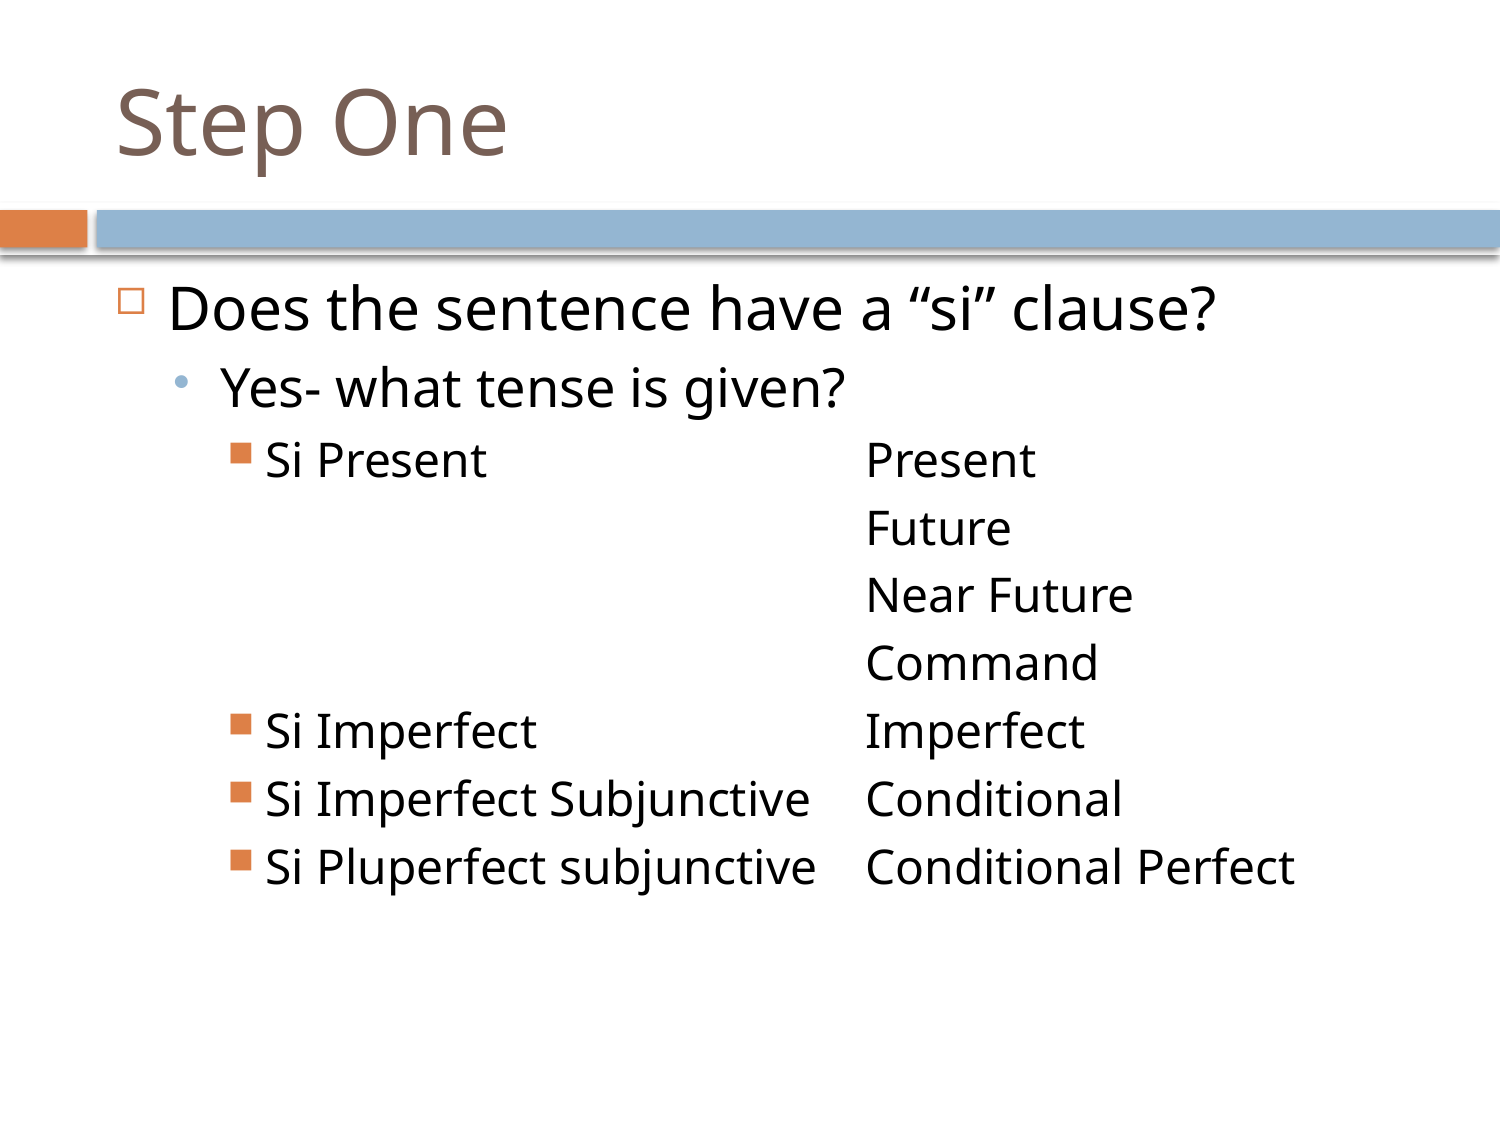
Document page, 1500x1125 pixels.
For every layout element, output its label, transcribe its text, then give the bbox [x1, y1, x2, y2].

list Does the sentence have a “si” clause? Yes- what tense is given? Si Present Present Future Near Future Command Si Imperfect Imperfect Si Imperfect Subjunctive Conditional Si Pluperfect subjunctive Conditional Perfect [100, 262, 1438, 1000]
title Step One [100, 37, 1438, 200]
